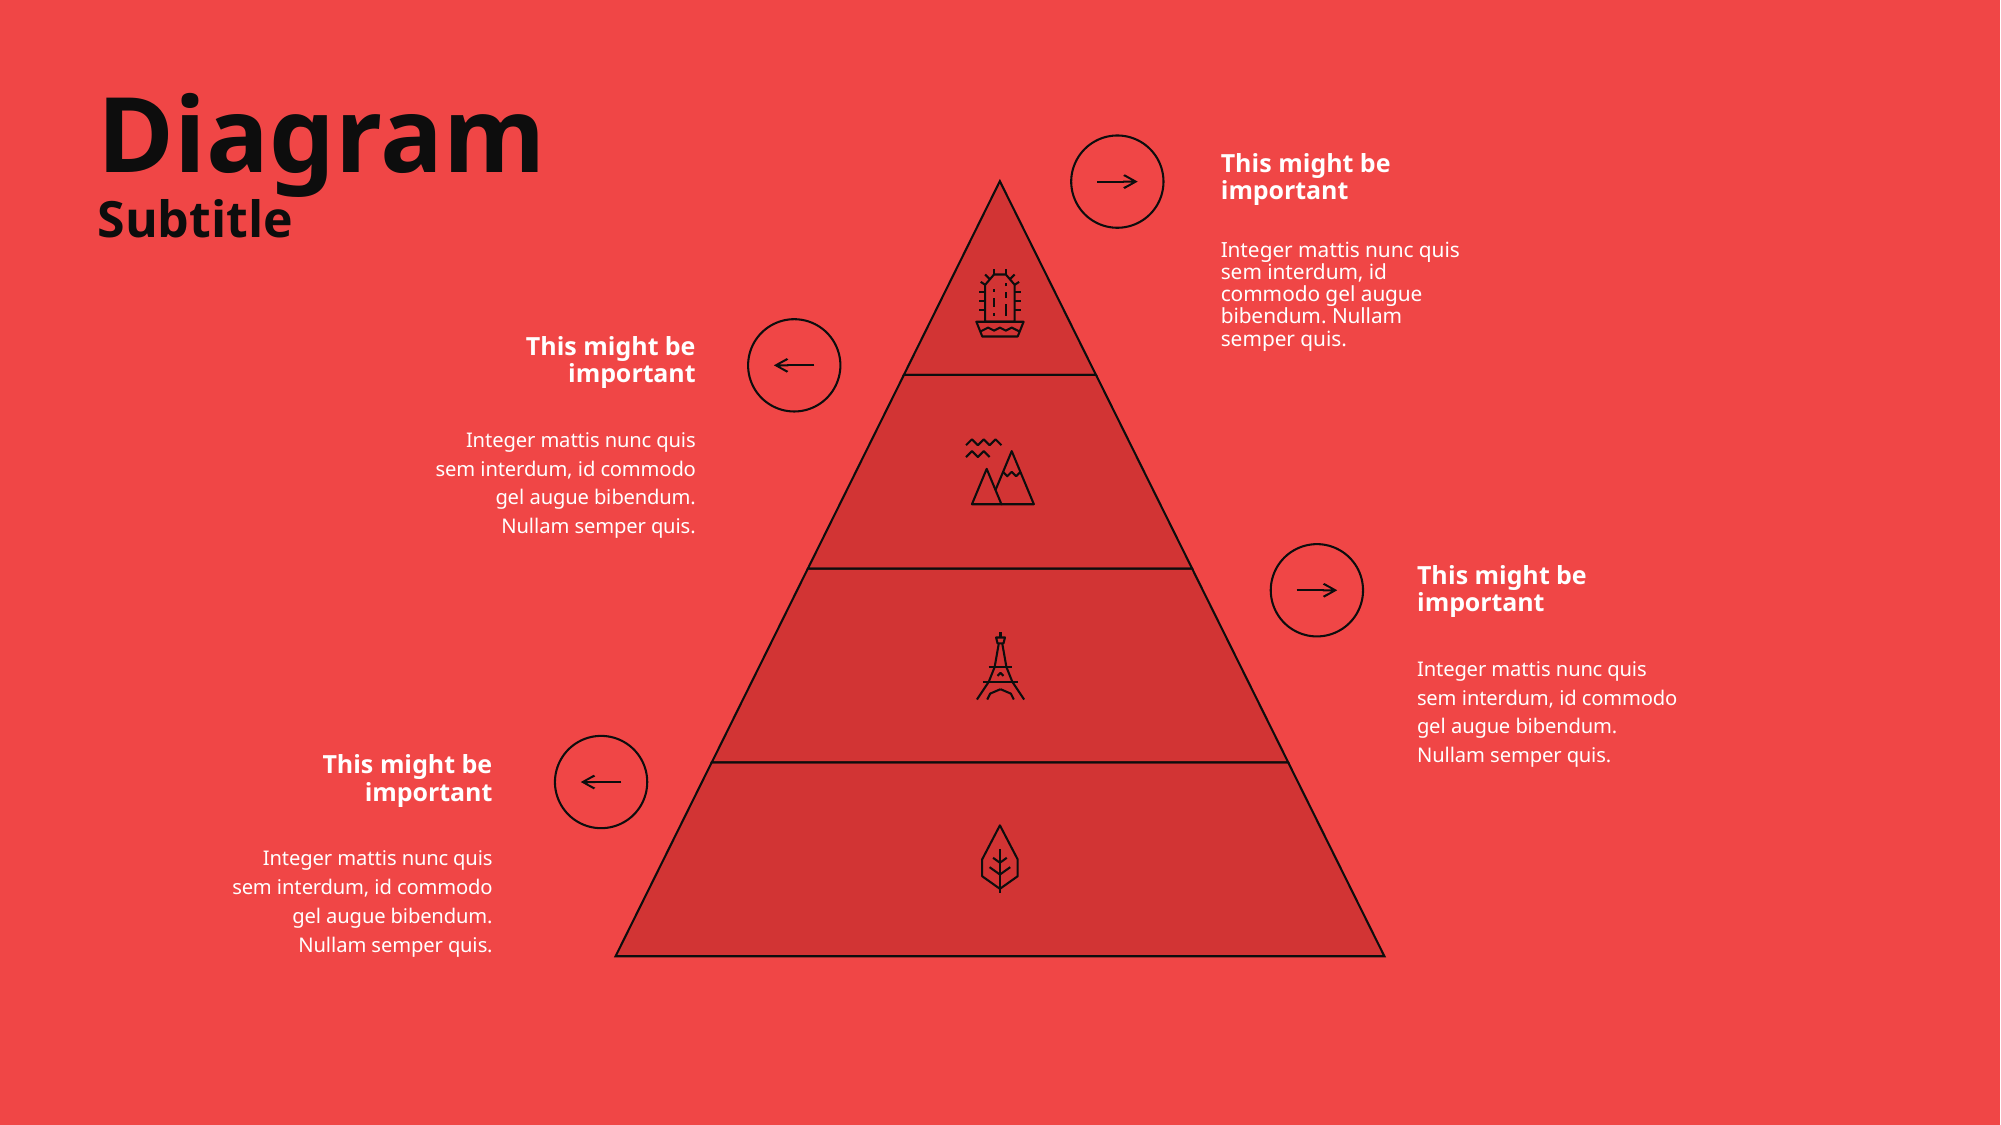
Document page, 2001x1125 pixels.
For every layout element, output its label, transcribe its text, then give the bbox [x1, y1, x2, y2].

list Integer mattis nunc quis sem interdum, id commodo gel augue bibendum. Nullam semper quis. [1205, 231, 1497, 367]
list This might be important [1402, 555, 1694, 632]
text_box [1270, 544, 1364, 637]
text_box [966, 439, 1034, 505]
text_box [903, 178, 1097, 373]
list Integer mattis nunc quis sem interdum, id commodo gel augue bibendum. Nullam semper quis. [1402, 643, 1694, 779]
list Integer mattis nunc quis sem interdum, id commodo gel augue bibendum. Nullam semper quis. [419, 414, 711, 550]
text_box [554, 735, 648, 829]
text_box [976, 631, 1023, 700]
text_box [807, 373, 1194, 568]
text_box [976, 268, 1024, 337]
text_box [1071, 135, 1164, 228]
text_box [982, 825, 1018, 894]
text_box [748, 319, 841, 412]
list This might be important [1205, 143, 1497, 220]
text_box [613, 763, 1387, 958]
list Integer mattis nunc quis sem interdum, id commodo gel augue bibendum. Nullam semper quis. [216, 833, 508, 969]
text_box [710, 567, 1290, 764]
text_box Diagram Subtitle [82, 74, 575, 256]
list This might be important [419, 326, 711, 404]
list This might be important [216, 745, 508, 822]
